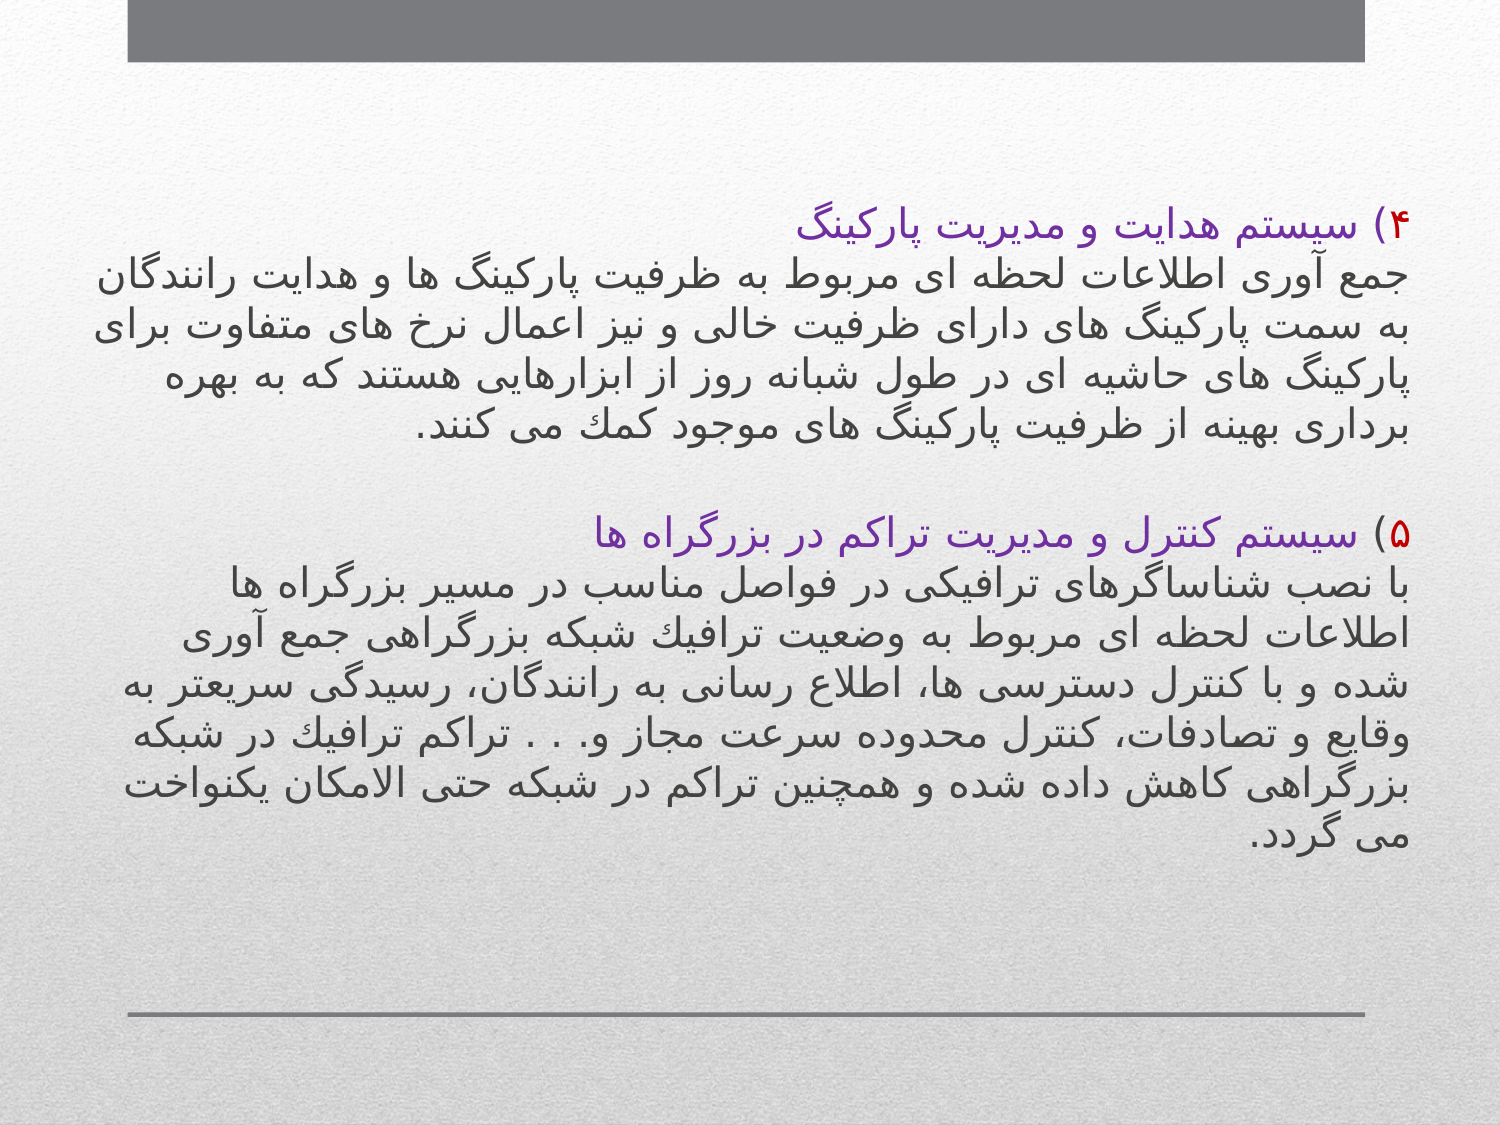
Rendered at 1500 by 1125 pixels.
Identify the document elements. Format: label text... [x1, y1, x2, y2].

list ۴) سیستم هدایت و مدیریت پاركینگ جمع آوری اطلاعات لحظه ای مربوط به ظرفیت پاركینگ ها و هدایت رانندگان به سمت پاركینگ های دارای ظرفیت خالی و نیز اعمال نرخ های متفاوت برای پاركینگ های حاشیه ای در طول شبانه روز از ابزارهایی هستند كه به بهره برداری بهینه از ظرفیت پاركینگ های موجود كمك می كنند. ۵) سیستم كنترل و مدیریت تراكم در بزرگراه ها با نصب شناساگرهای ترافیكی در فواصل مناسب در مسیر بزرگراه ها اطلاعات لحظه ای مربوط به وضعیت ترافیك شبكه بزرگراهی جمع آوری شده و با كنترل دسترسی ها، اطلاع رسانی به رانندگان، رسیدگی سریعتر به وقایع و تصادفات، كنترل محدوده سرعت مجاز و. . . تراكم ترافیك در شبكه بزرگراهی كاهش داده شده و همچنین تراكم در شبكه حتی الامكان یكنواخت می گردد. [76, 184, 1427, 927]
